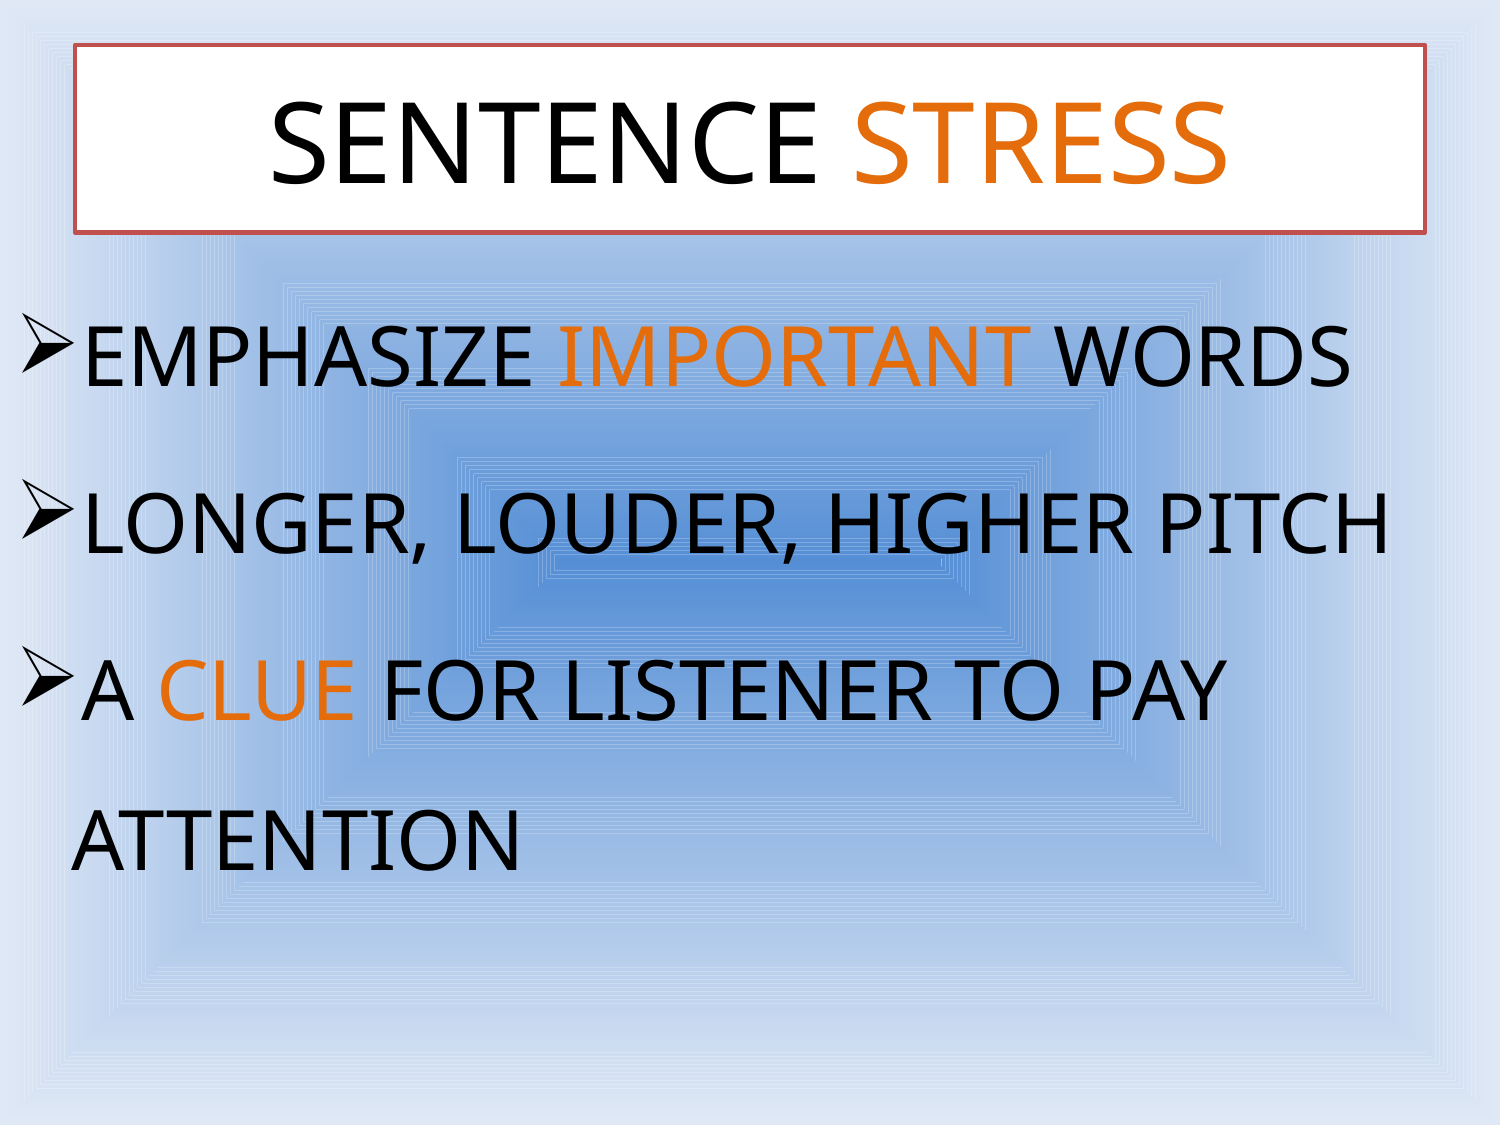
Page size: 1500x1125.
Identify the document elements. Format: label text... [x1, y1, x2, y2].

title SENTENCE STRESS [73, 43, 1427, 235]
list EMPHASIZE IMPORTANT WORDS LONGER, LOUDER, HIGHER PITCH A CLUE FOR LISTENER TO PAY ATTENTION [0, 246, 1500, 1005]
